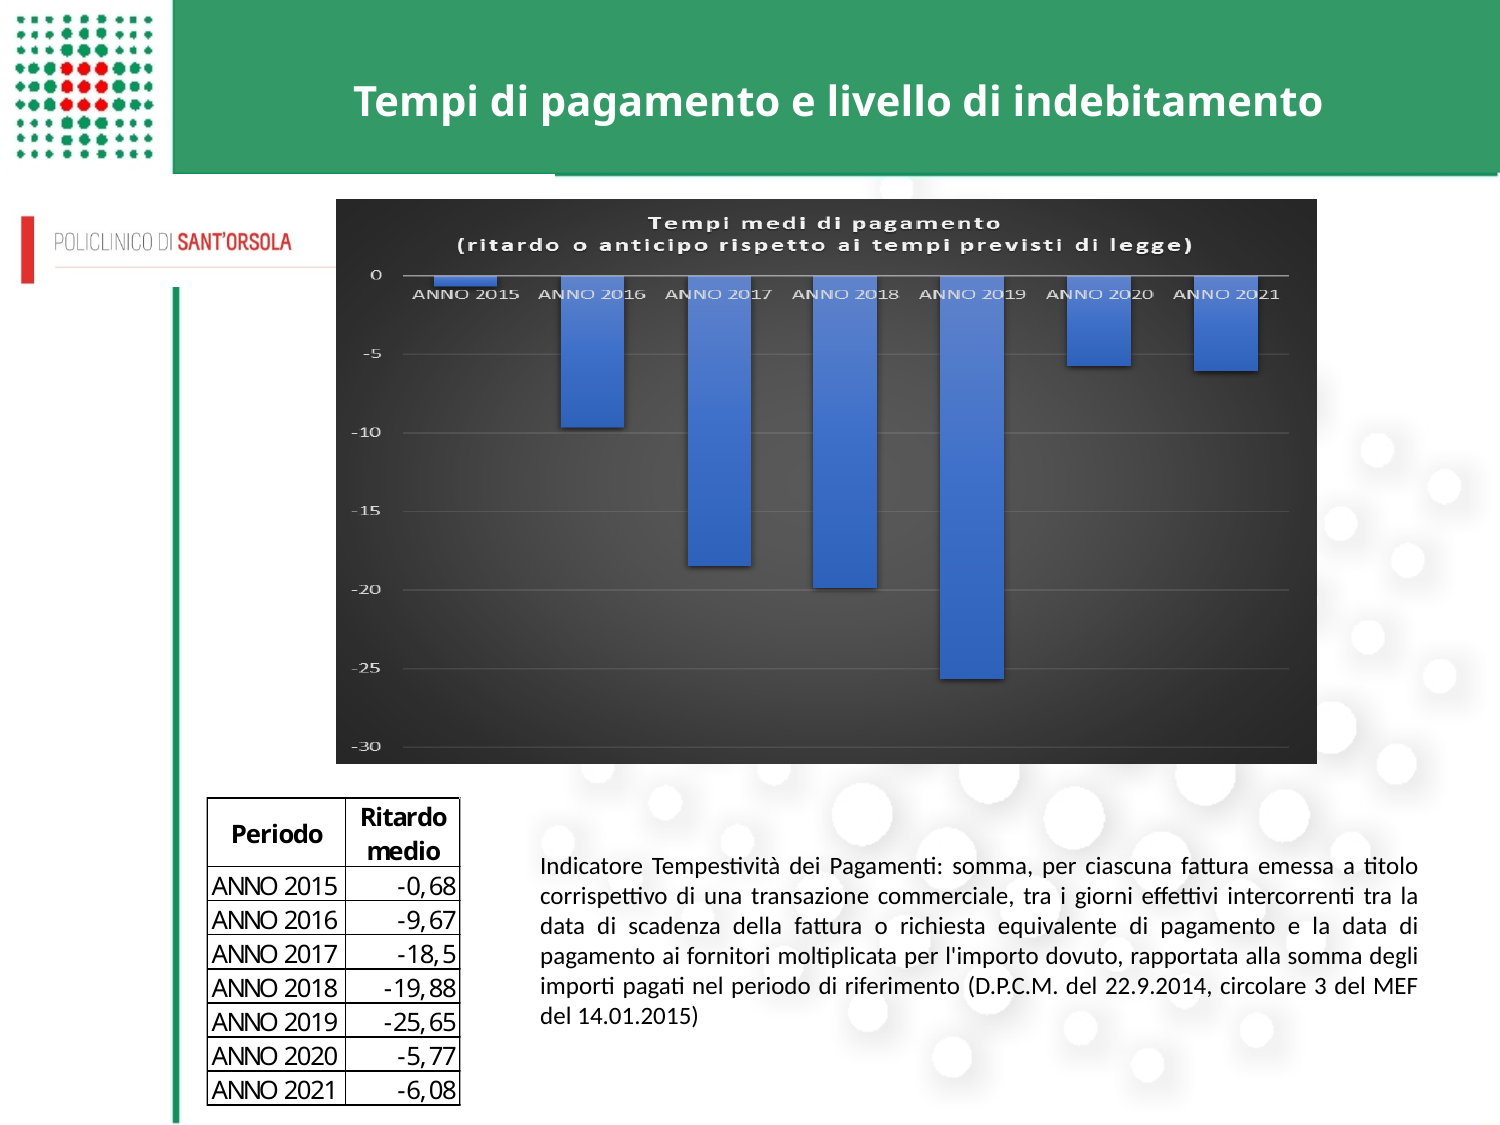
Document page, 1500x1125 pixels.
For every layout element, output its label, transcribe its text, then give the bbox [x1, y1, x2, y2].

picture [0, 0, 1500, 1125]
text_box Tempi di pagamento e livello di indebitamento [177, 67, 1500, 133]
text_box Indicatore Tempestività dei Pagamenti: somma, per ciascuna fattura emessa a titolo corrispettivo di una transazione commerciale, tra i giorni effettivi intercorrenti tra la data di scadenza della fattura o richiesta equivalente di pagamento e la data di pagamento ai fornitori moltiplicata per l'importo dovuto, rapportata alla somma degli importi pagati nel periodo di riferimento (D.P.C.M. del 22.9.2014, circolare 3 del MEF del 14.01.2015) [525, 842, 1436, 1037]
